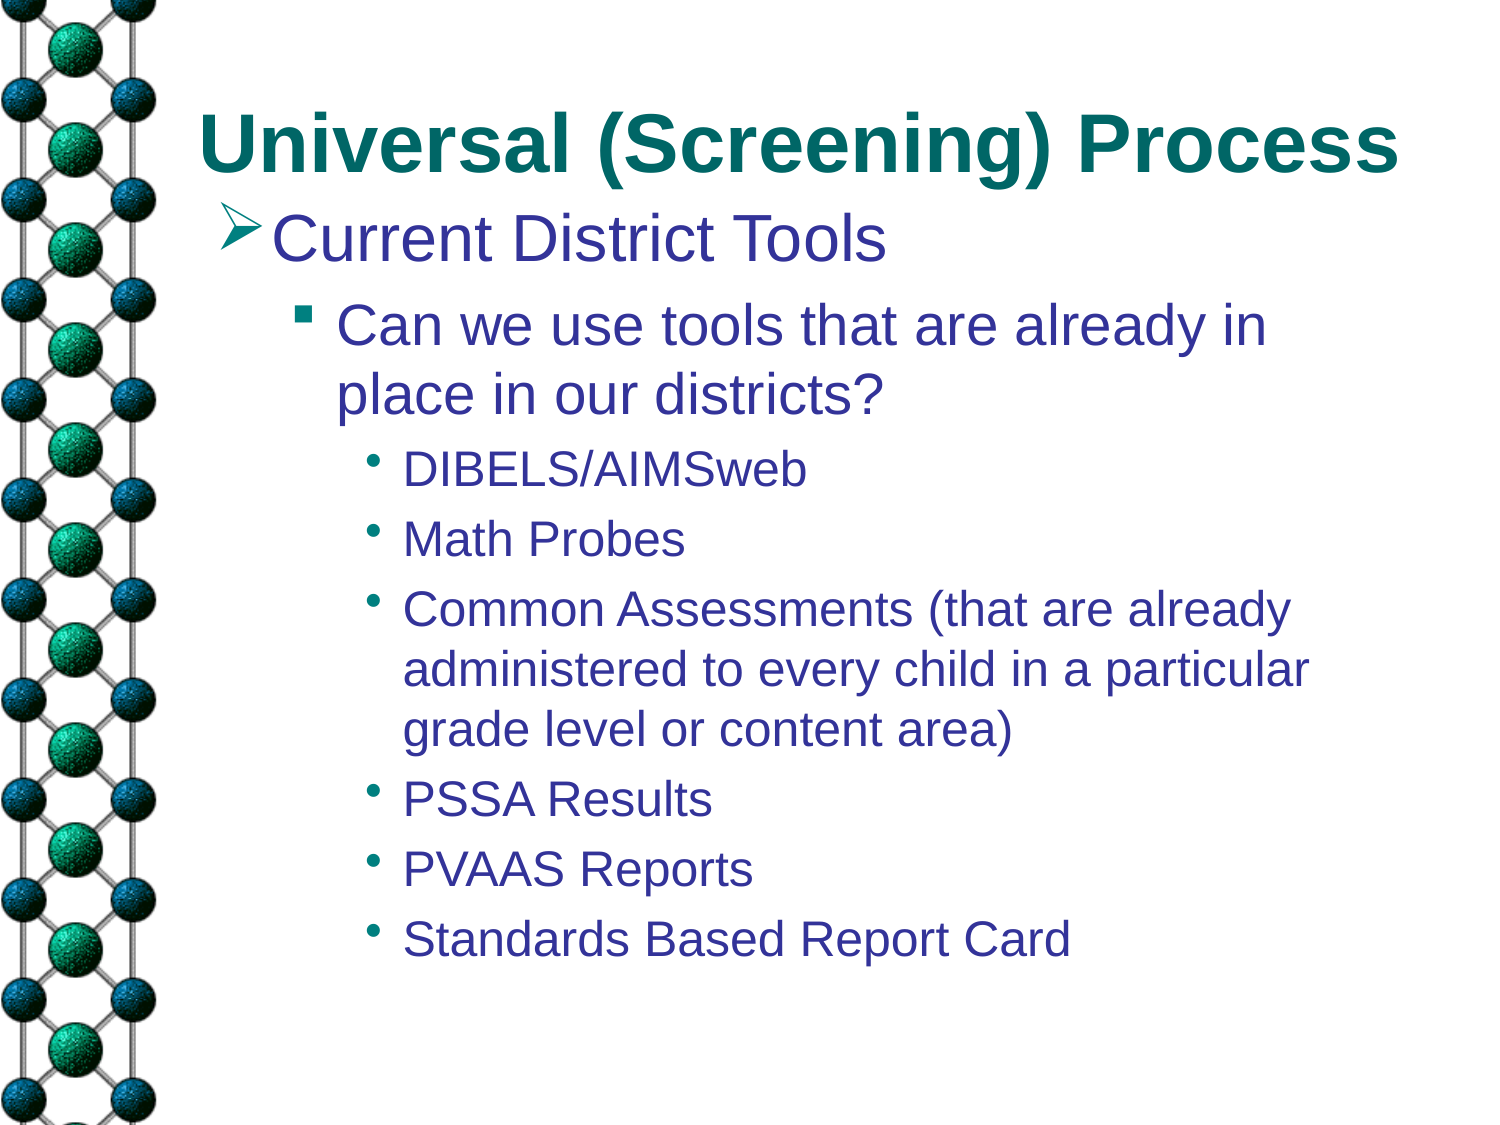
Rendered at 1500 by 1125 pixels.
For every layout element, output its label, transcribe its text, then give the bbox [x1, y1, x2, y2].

title Universal (Screening) Process [174, 44, 1426, 233]
list Current District Tools Can we use tools that are already in place in our districts? DIBELS/AIMSweb Math Probes Common Assessments (that are already administered to every child in a particular grade level or content area) PSSA Results PVAAS Reports Standards Based Report Card [199, 187, 1426, 1063]
picture [0, 0, 1500, 1125]
